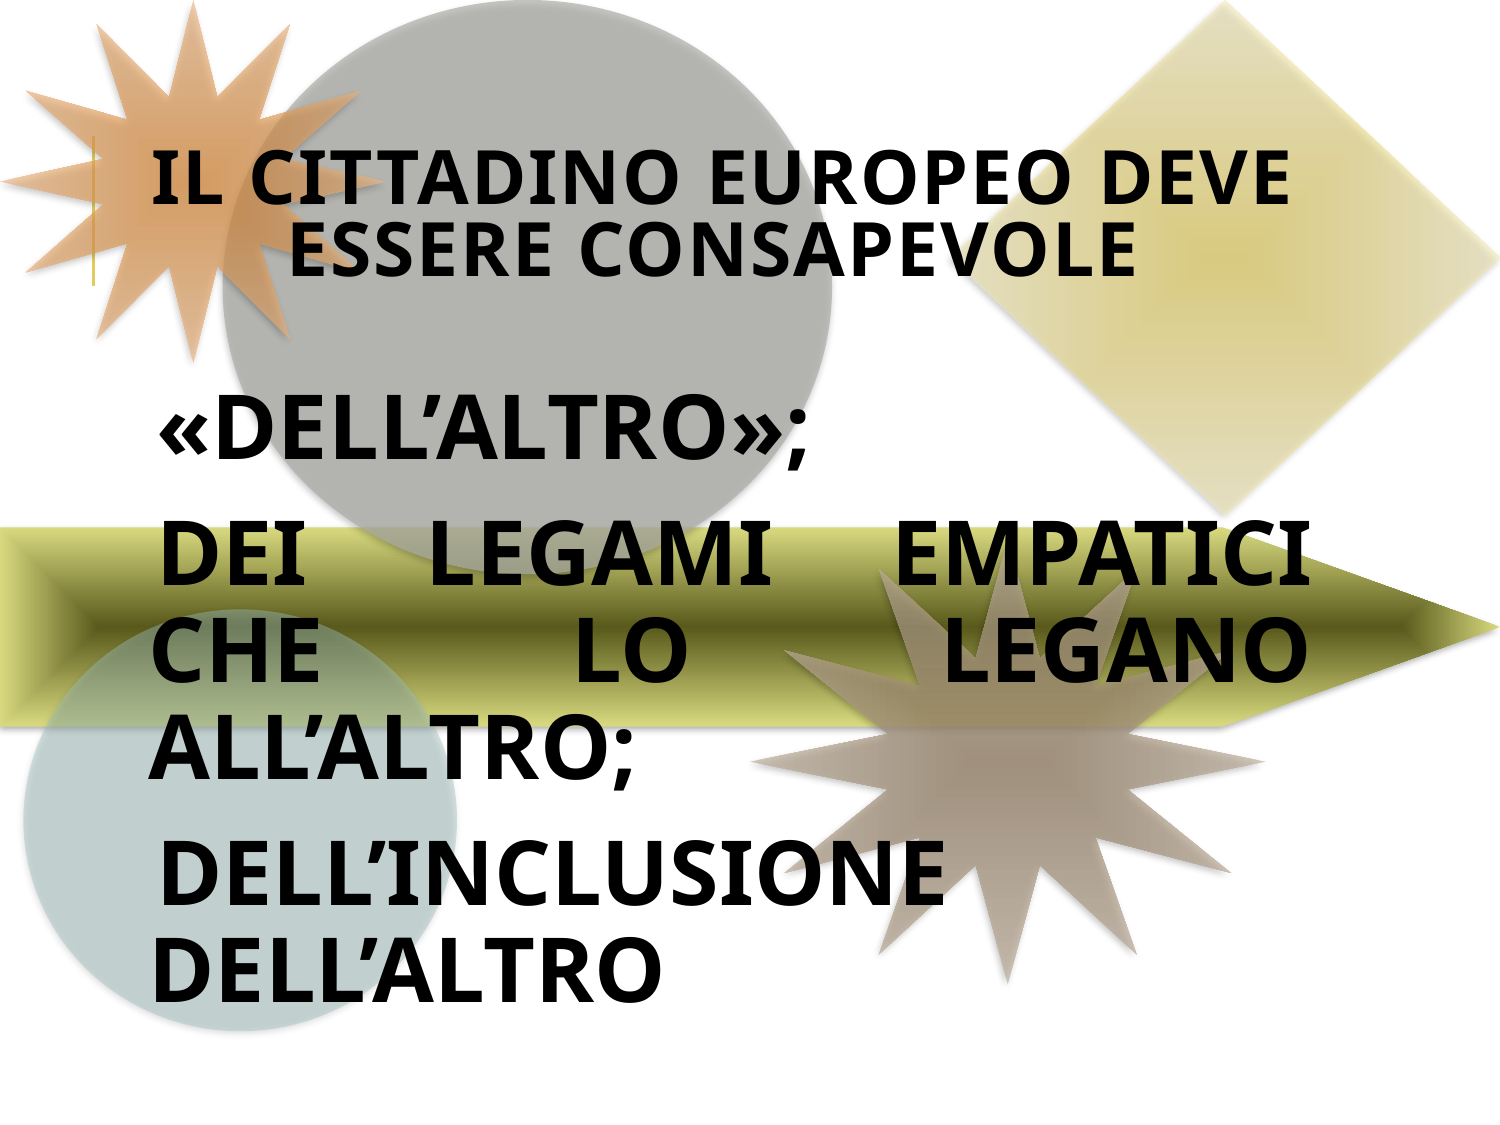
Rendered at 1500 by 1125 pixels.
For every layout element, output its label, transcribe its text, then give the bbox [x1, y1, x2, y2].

title IL CITTADINO EUROPEO DEVE ESSERE CONSAPEVOLE [126, 96, 1322, 342]
list «DELL’ALTRO»; DEI LEGAMI EMPATICI CHE LO LEGANO ALL’ALTRO; DELL’INCLUSIONE DELL’ALTRO [126, 375, 1322, 1035]
